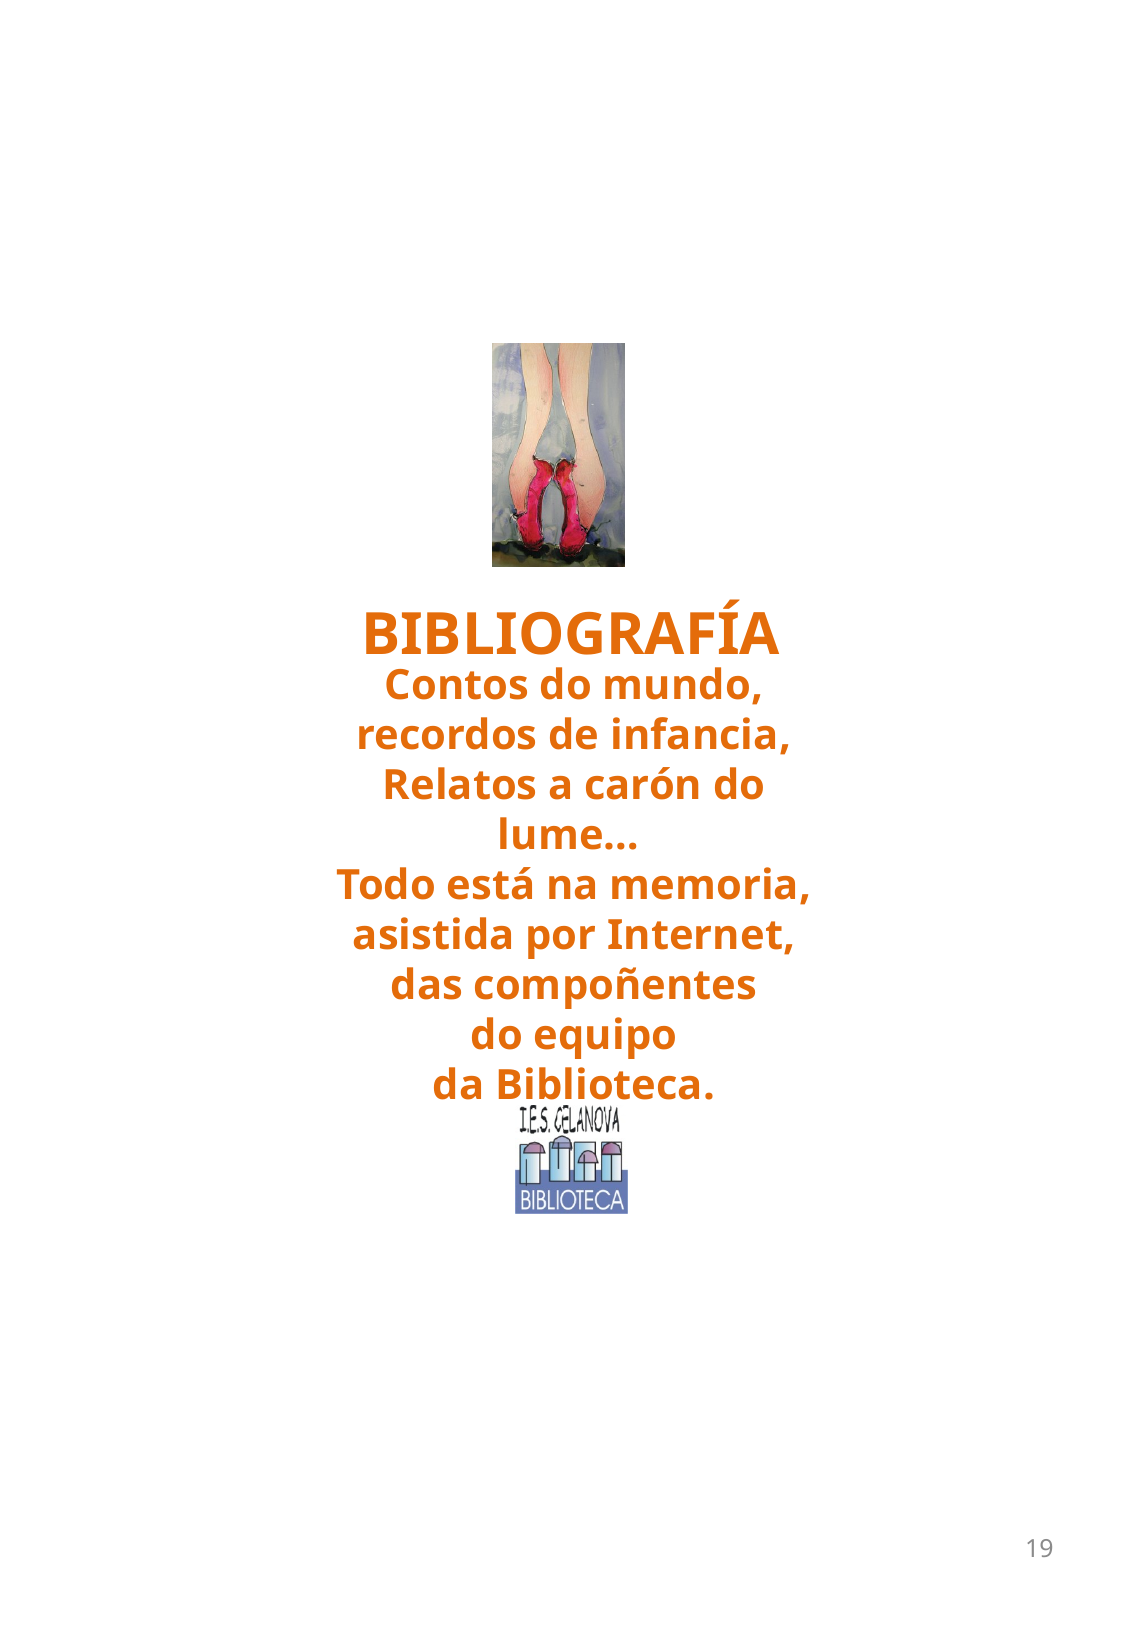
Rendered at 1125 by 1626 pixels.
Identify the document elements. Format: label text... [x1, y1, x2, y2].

title BIBLIOGRAFÍA [187, 531, 954, 731]
picture [515, 1105, 628, 1215]
picture [491, 343, 625, 567]
slide_number 19 [806, 1506, 1069, 1593]
text_box Contos do mundo, recordos de infancia, Relatos a carón do lume… Todo está na memoria, asistida por Internet, das compoñentes do equipo da Biblioteca. [304, 636, 844, 1129]
